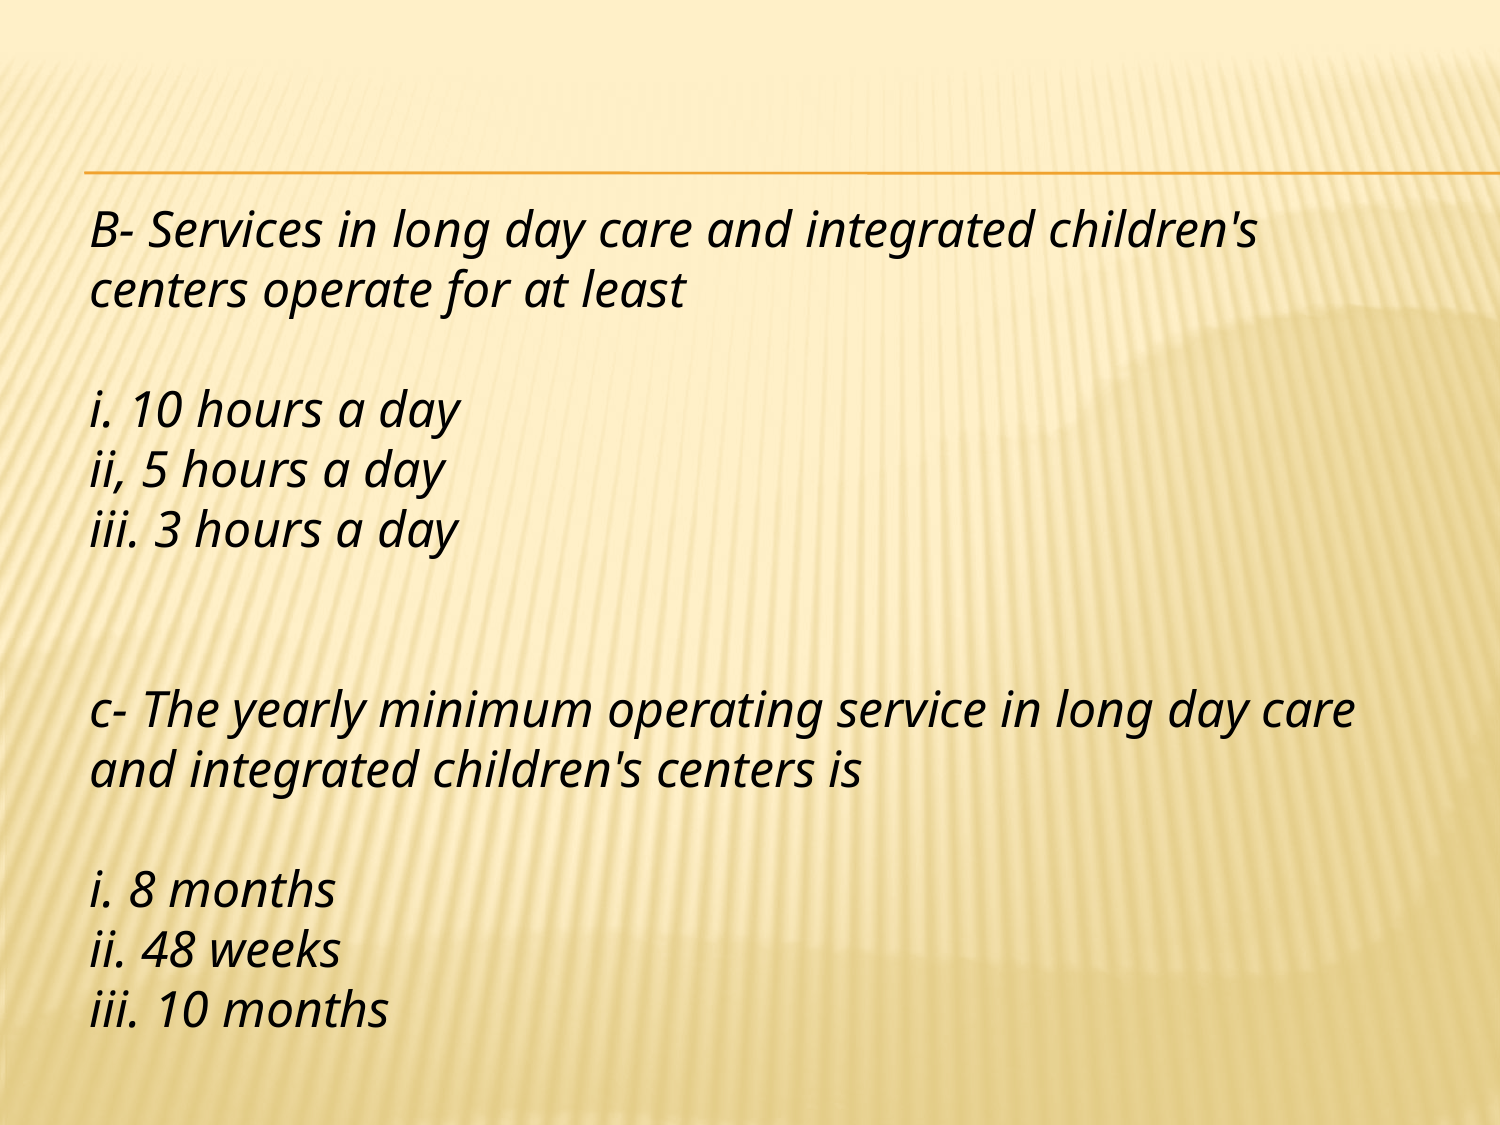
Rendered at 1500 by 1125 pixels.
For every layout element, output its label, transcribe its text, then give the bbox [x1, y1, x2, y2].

title B- Services in long day care and integrated children's centers operate for at least i. 10 hours a day ii, 5 hours a day iii. 3 hours a day c- The yearly minimum operating service in long day care and integrated children's centers is i. 8 months ii. 48 weeks iii. 10 months [75, 45, 1425, 1071]
